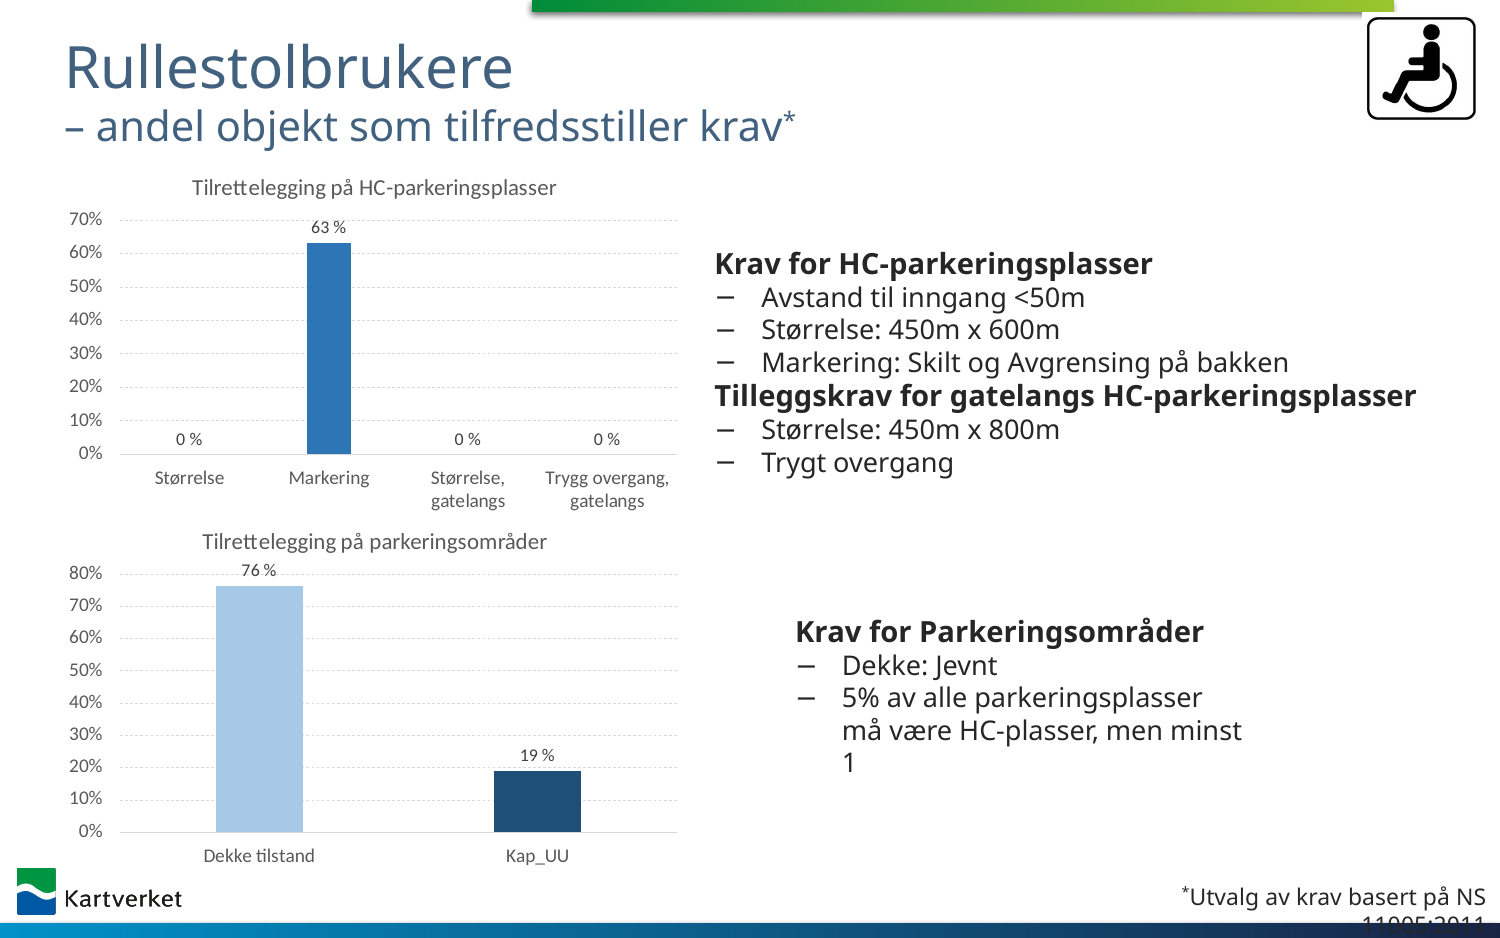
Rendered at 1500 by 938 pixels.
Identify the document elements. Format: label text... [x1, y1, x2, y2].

text_box *Utvalg av krav basert på NS 11005:2011 [1068, 873, 1500, 938]
text_box Krav for Parkeringsområder Dekke: Jevnt 5% av alle parkeringsplasser må være HC-plasser, men minst 1 [780, 605, 1261, 786]
text_box Rullestolbrukere – andel objekt som tilfredsstiller krav* [49, 25, 1431, 158]
picture [62, 520, 688, 874]
picture [62, 166, 688, 519]
text_box Krav for HC-parkeringsplasser Avstand til inngang <50m Størrelse: 450m x 600m Markering: Skilt og Avgrensing på bakken Tilleggskrav for gatelangs HC-parkeringsplasser Størrelse: 450m x 800m Trygt overgang [699, 237, 1433, 485]
picture [1362, 12, 1481, 126]
